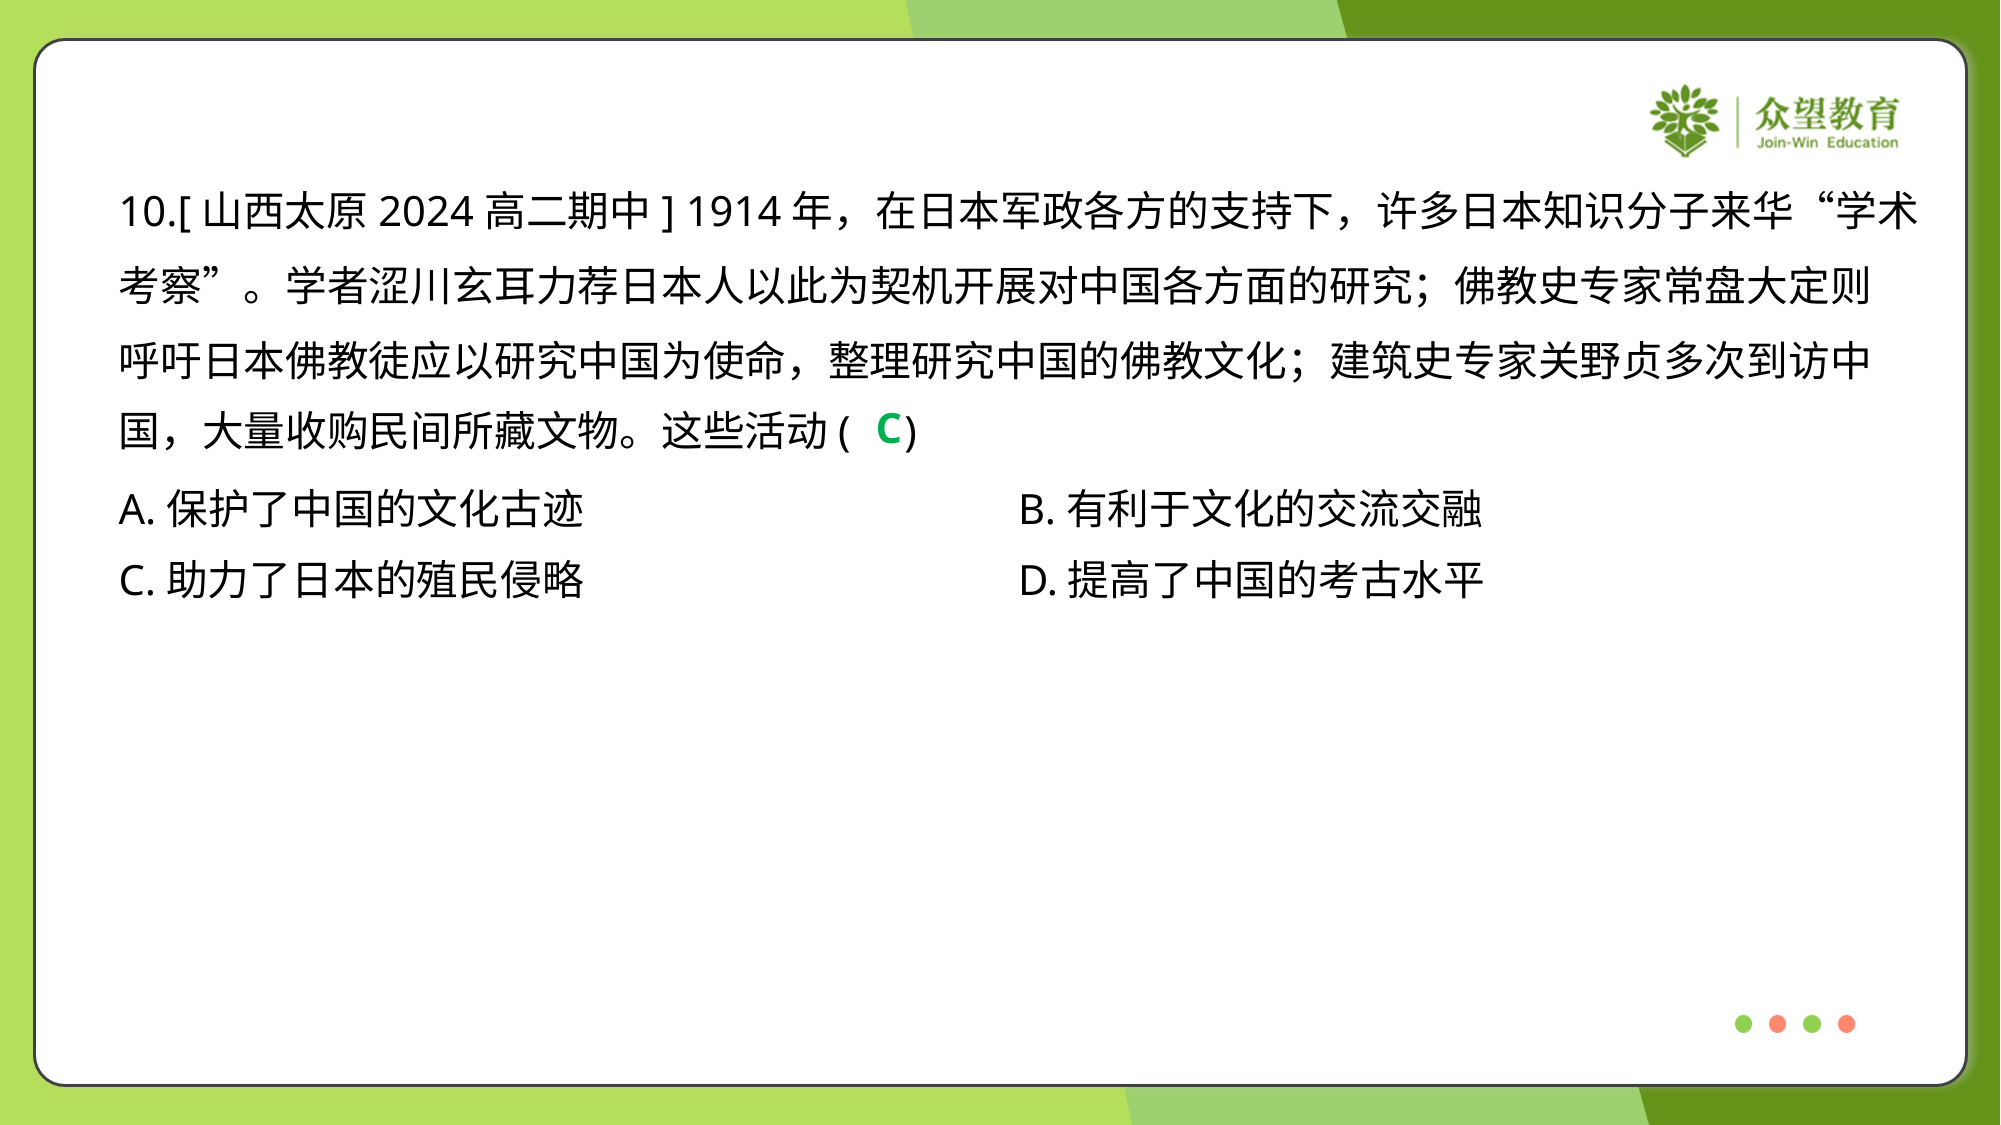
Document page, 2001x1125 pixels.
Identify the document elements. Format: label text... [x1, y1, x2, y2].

text_box A.保护了中国的文化古迹 B.有利于文化的交流交融 C.助力了日本的殖民侵略 D.提高了中国的考古水平 [118, 457, 1883, 597]
picture [0, 0, 2000, 1125]
text_box C [859, 381, 918, 446]
text_box 10.[山西太原2024高二期中] 1914年，在日本军政各方的支持下，许多日本知识分子来华“学术 考察”。学者涩川玄耳力荐日本人以此为契机开展对中国各方面的研究；佛教史专家常盘大定则 呼吁日本佛教徒应以研究中国为使命，整理研究中国的佛教文化；建筑史专家关野贞多次到访中 国，大量收购民间所藏文物。这些活动( ) [118, 159, 1883, 448]
